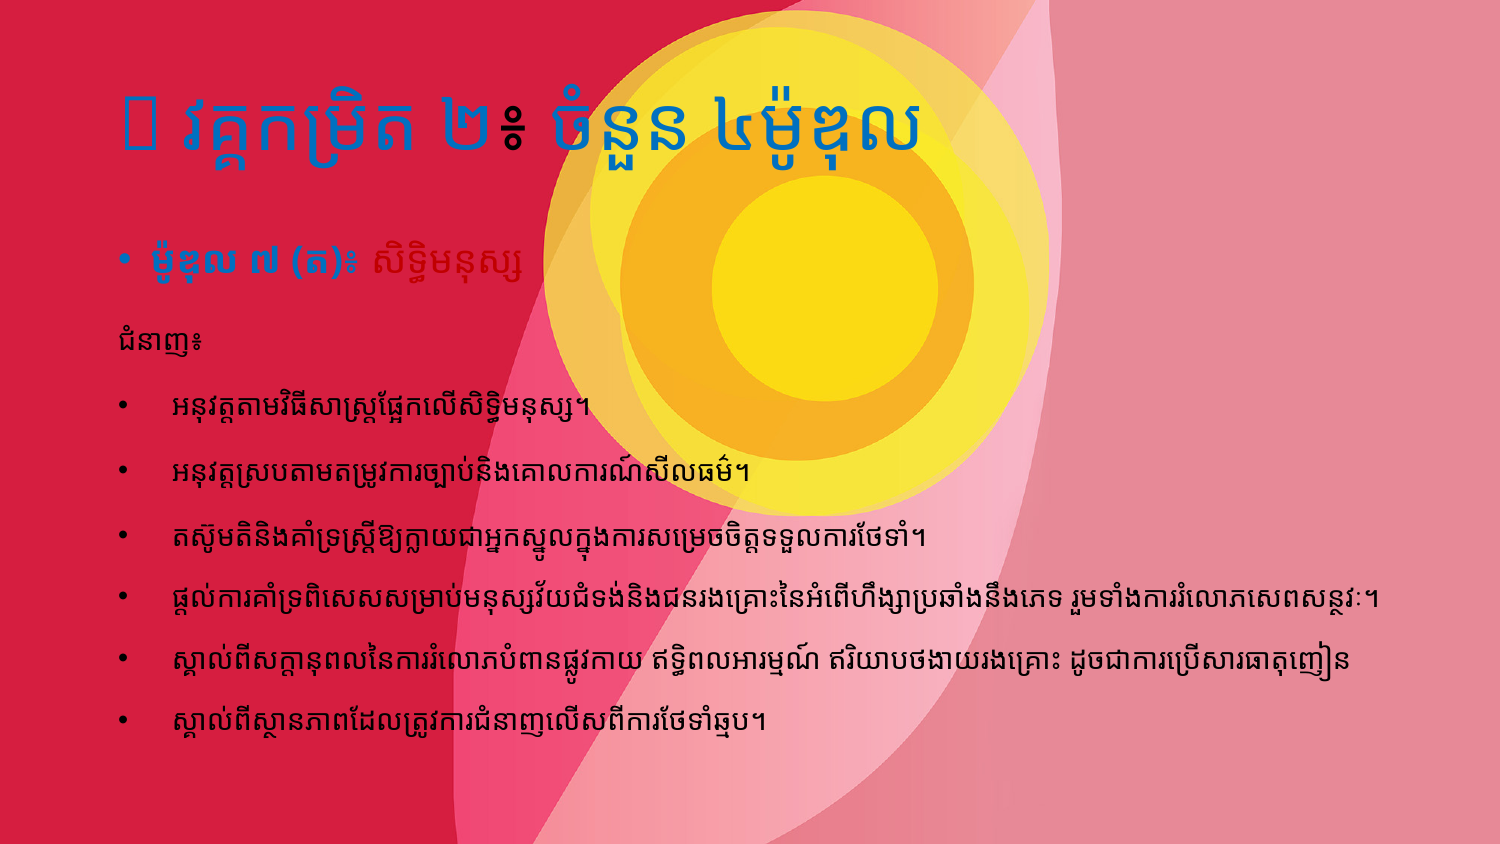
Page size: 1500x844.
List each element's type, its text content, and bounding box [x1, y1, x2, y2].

picture [0, 0, 1500, 844]
list ម៉ូឌុល ៧ (ត)៖ សិទ្ធិមនុស្ស ជំនាញ៖ អនុវត្តតាមវិធីសាស្ត្រផ្អែកលើសិទ្ធិមនុស្ស​។ អនុវត្តស្របតាមតម្រូវការច្បាប់និងគោលការណ៍សីលធម៌។ តស៊ូមតិនិងគាំទ្រស្ត្រីឱ្យក្លាយជាអ្នកស្នូលក្នុងការសម្រេចចិត្តទទួលការថែទាំ។ ផ្តល់ការគាំទ្រពិសេសសម្រាប់មនុស្សវ័យជំទង់និងជនរងគ្រោះនៃអំពើហឹង្សាប្រឆាំងនឹងភេទ រួមទាំងការរំលោភសេពសន្ថវៈ។ ស្គាល់ពីសក្តានុពលនៃការរំលោភបំពានផ្លូវកាយ​ ឥទ្ធិពលអារម្មណ៍ ឥរិយាបថងាយរងគ្រោះ ដូចជាការប្រើសារធាតុញៀន ស្គាល់ពីស្ថានភាពដែលត្រូវការជំនាញលើសពីការថែទាំឆ្មប។ [103, 224, 1397, 760]
title  វគ្គកម្រិត ២៖ ចំនួន ៤​ម៉ូឌុល [103, 44, 1397, 208]
